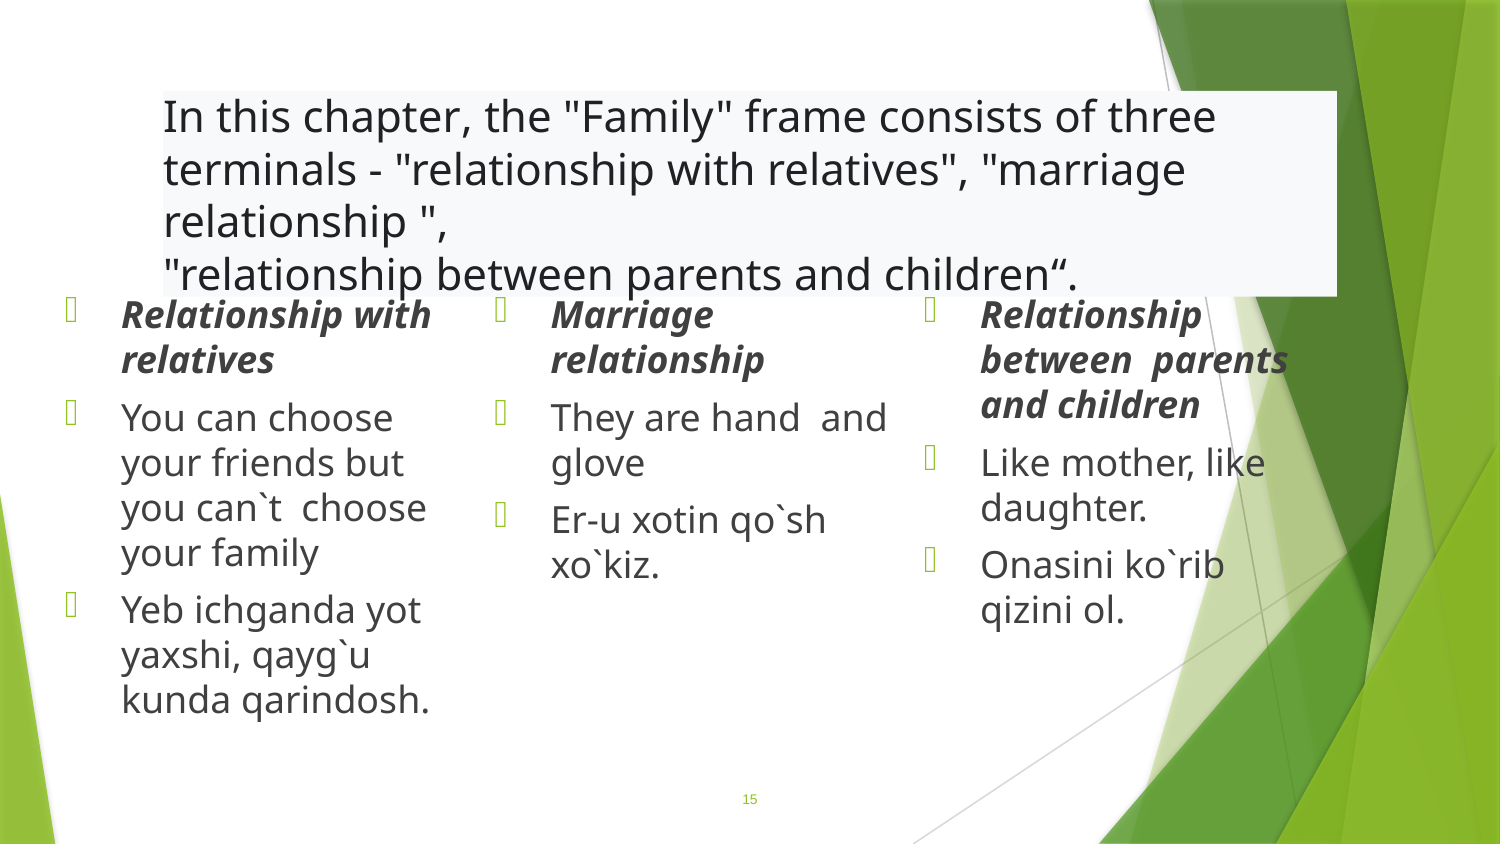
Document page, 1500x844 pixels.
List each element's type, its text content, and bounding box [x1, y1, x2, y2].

title In this chapter, the "Family" frame consists of three terminals - "relationship with relatives", "marriage relationship ", "relationship between parents and children“. [163, 90, 1337, 297]
list Marriage relationship They are hand and glove Er-u xotin qo`sh xo`kiz. [475, 291, 905, 754]
slide_number 15 [705, 753, 795, 844]
list Relationship between parents and children Like mother, like daughter. Onasini ko`rib qizini ol. [905, 291, 1327, 754]
list Relationship with relatives You can choose your friends but you can`t choose your family Yeb ichganda yot yaxshi, qayg`u kunda qarindosh. [46, 291, 462, 754]
